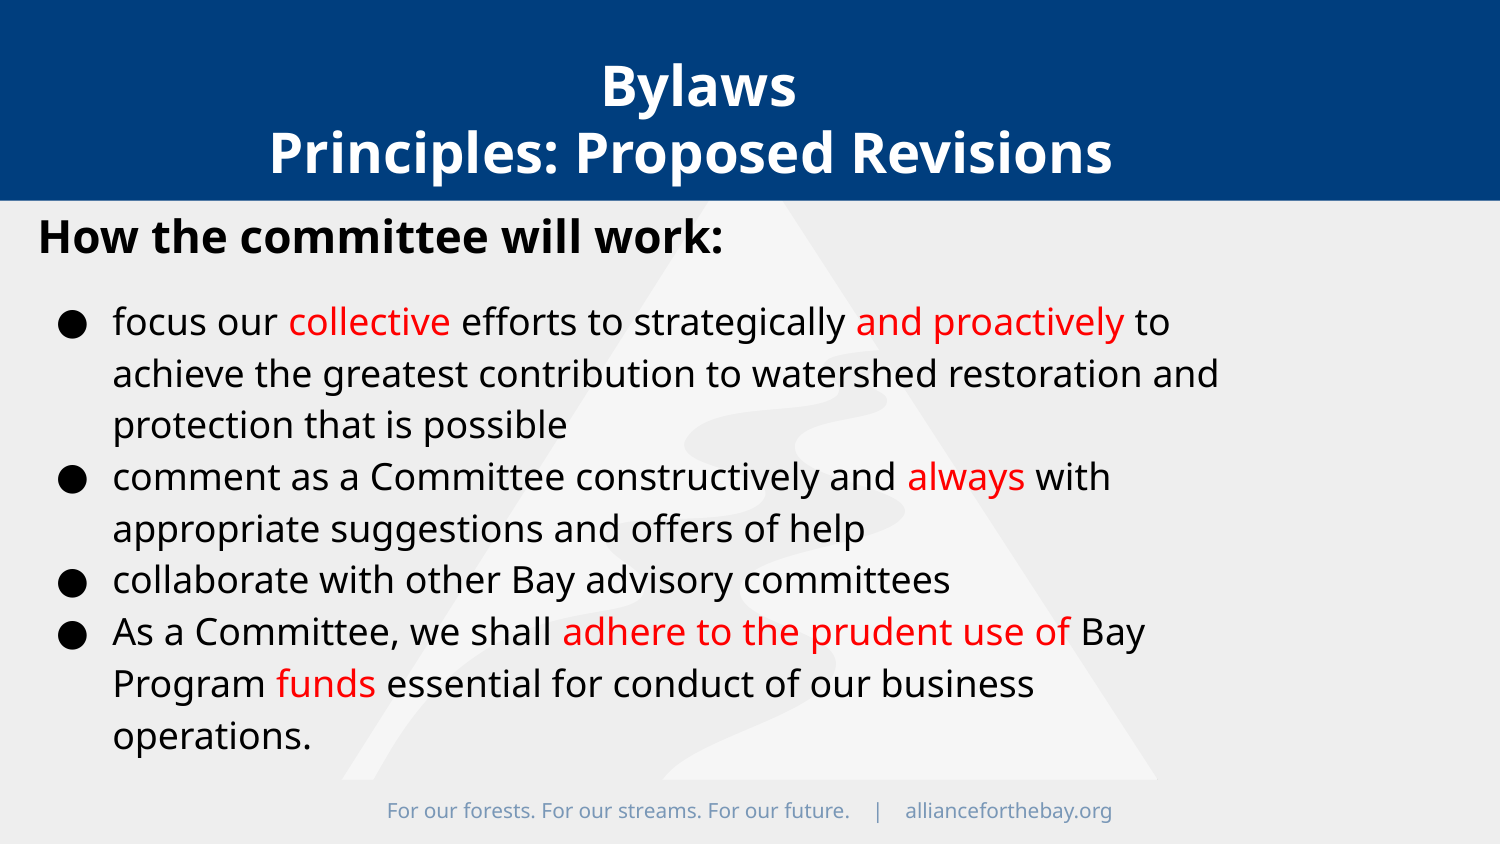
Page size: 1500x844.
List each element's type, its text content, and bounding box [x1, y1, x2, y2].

text_box [0, 0, 1500, 201]
text_box Bylaws Principles: Proposed Revisions [92, 42, 1305, 193]
text_box How the committee will work: focus our collective efforts to strategically and proactively to achieve the greatest contribution to watershed restoration and protection that is possible comment as a Committee constructively and always with appropriate suggestions and offers of help collaborate with other Bay advisory committees As a Committee, we shall adhere to the prudent use of Bay Program funds essential for conduct of our business operations. [29, 200, 1398, 844]
